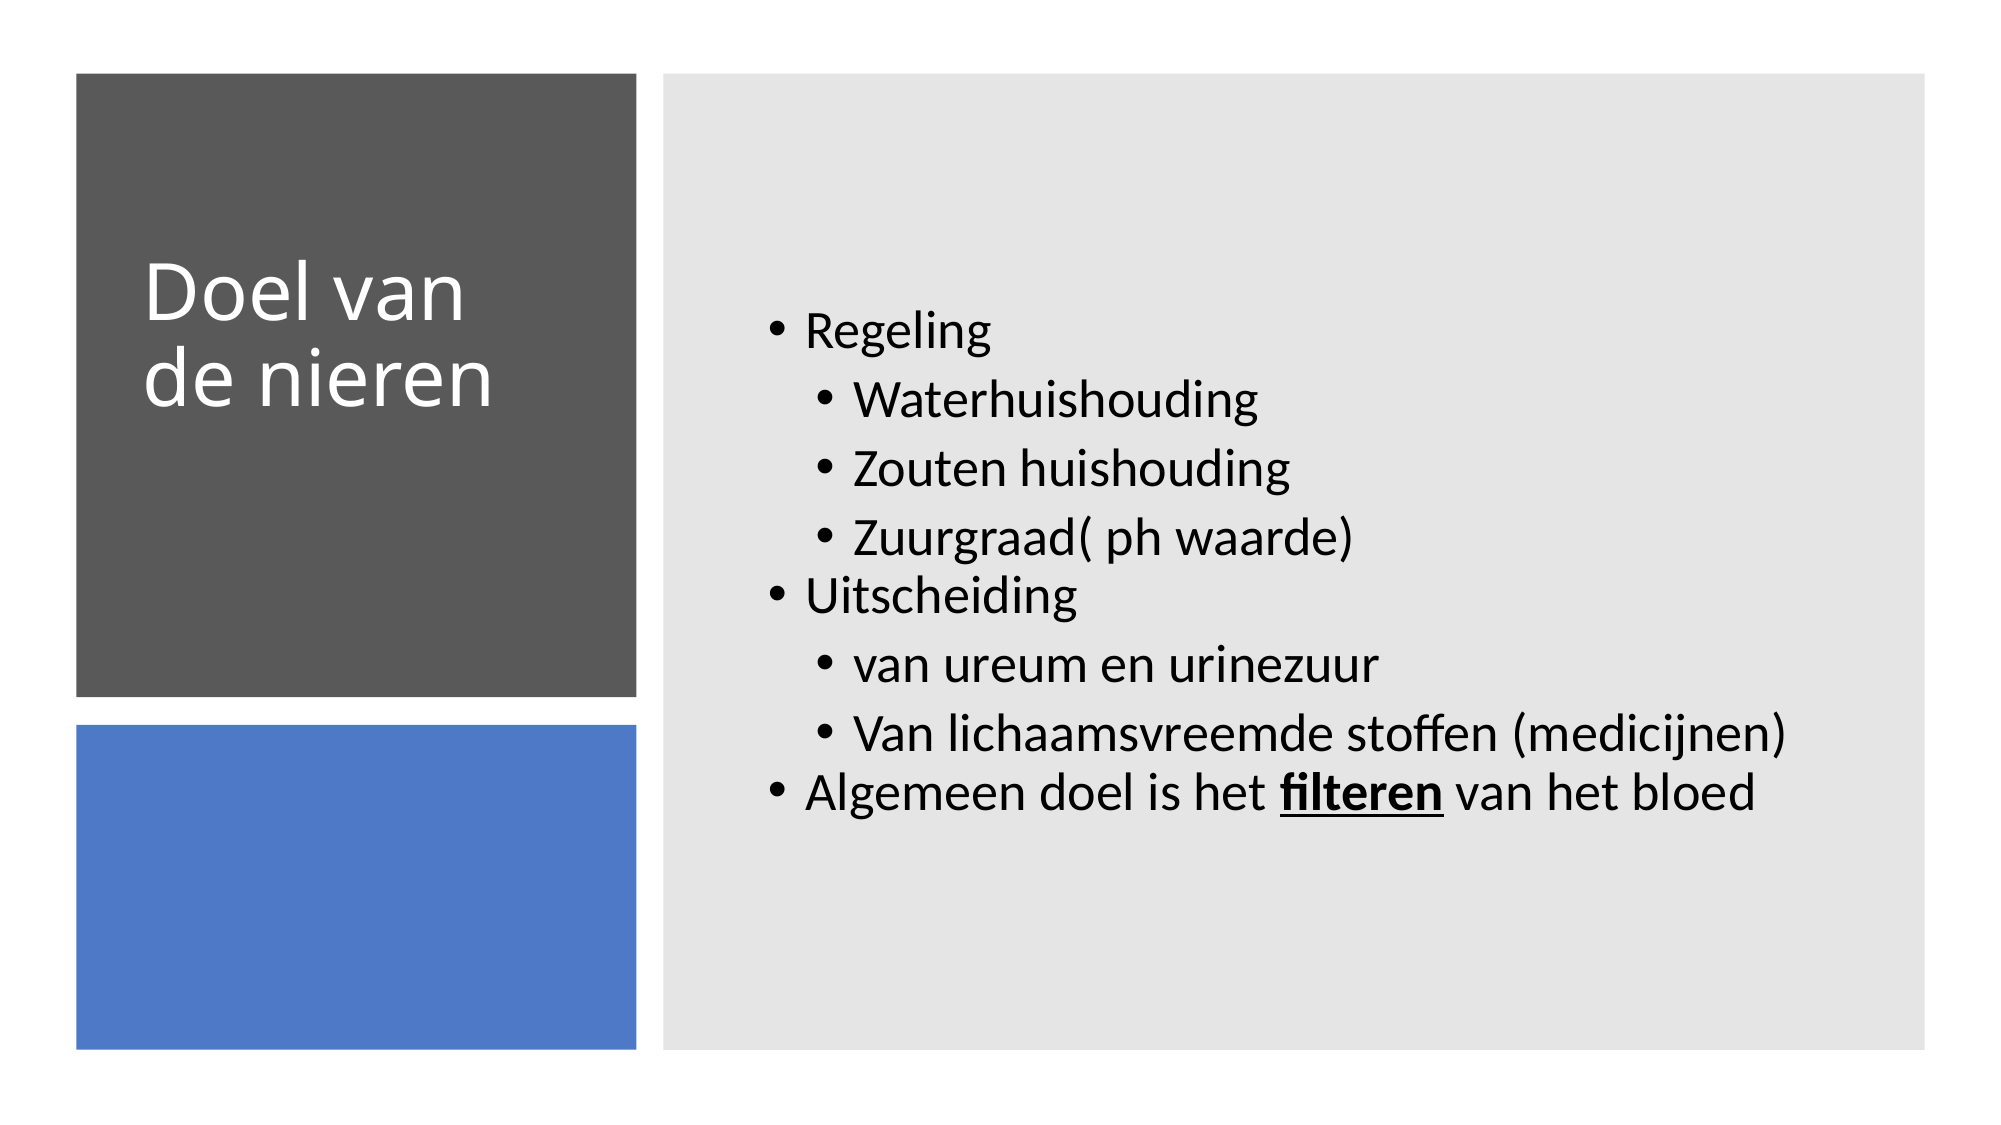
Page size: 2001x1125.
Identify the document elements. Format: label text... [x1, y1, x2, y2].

text_box [662, 72, 1926, 1051]
text_box [75, 72, 637, 698]
list Regeling Waterhuishouding Zouten huishouding Zuurgraad( ph waarde) Uitscheiding van ureum en urinezuur Van lichaamsvreemde stoffen (medicijnen) Algemeen doel is het filteren van het bloed [718, 112, 1873, 1011]
title Doel van de nieren [127, 120, 595, 652]
text_box [75, 724, 637, 1051]
